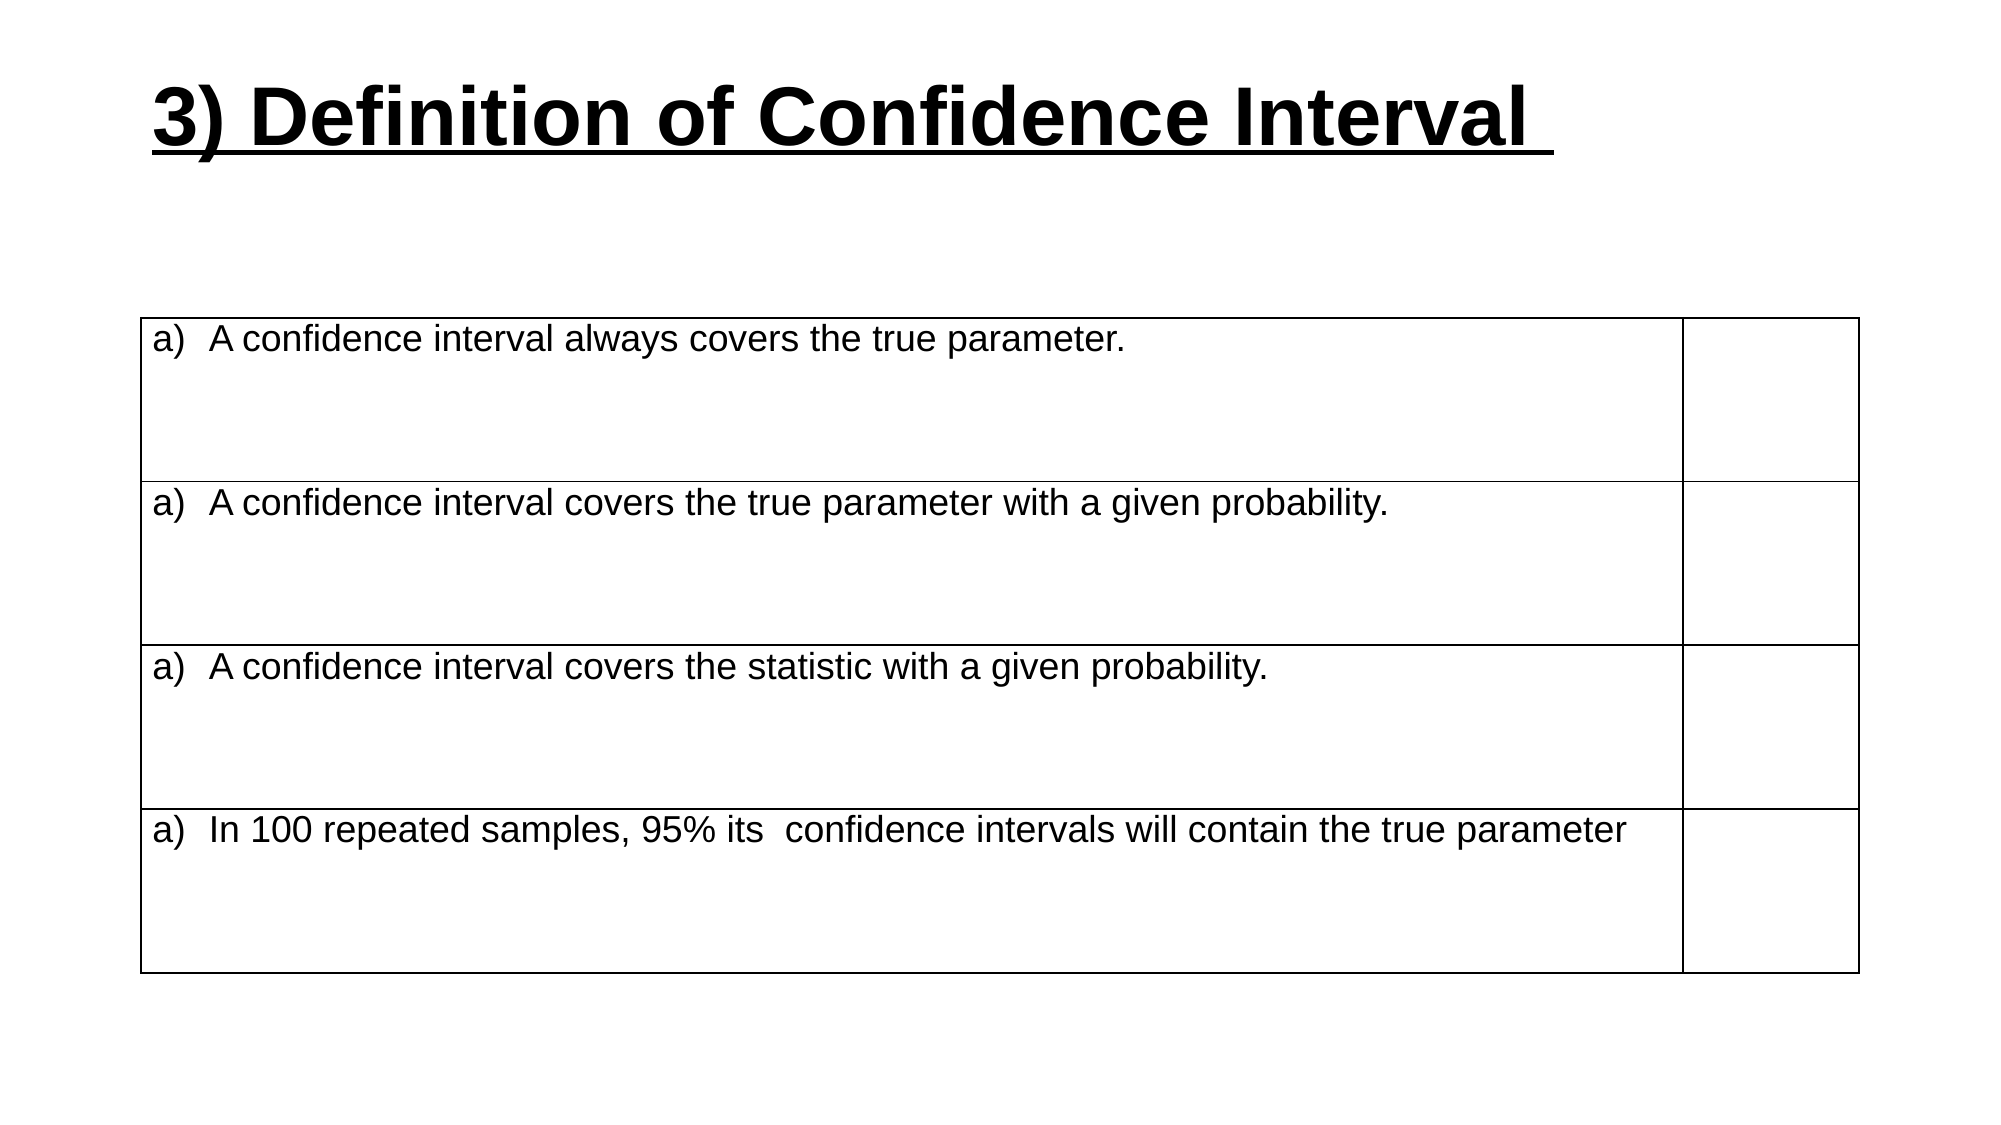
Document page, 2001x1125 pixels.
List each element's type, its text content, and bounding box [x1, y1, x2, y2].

table_cell In 100 repeated samples, 95% its confidence intervals will contain the true parameter [142, 810, 1682, 972]
title 3) Definition of Confidence Interval [137, 59, 1863, 278]
table_cell A confidence interval covers the statistic with a given probability. [142, 646, 1682, 808]
table_header [1684, 319, 1858, 481]
table_cell [1684, 810, 1858, 972]
table_cell [1684, 482, 1858, 644]
table_cell [1684, 646, 1858, 808]
table_cell A confidence interval covers the true parameter with a given probability. [142, 482, 1682, 644]
table_header A confidence interval always covers the true parameter. [142, 319, 1682, 481]
